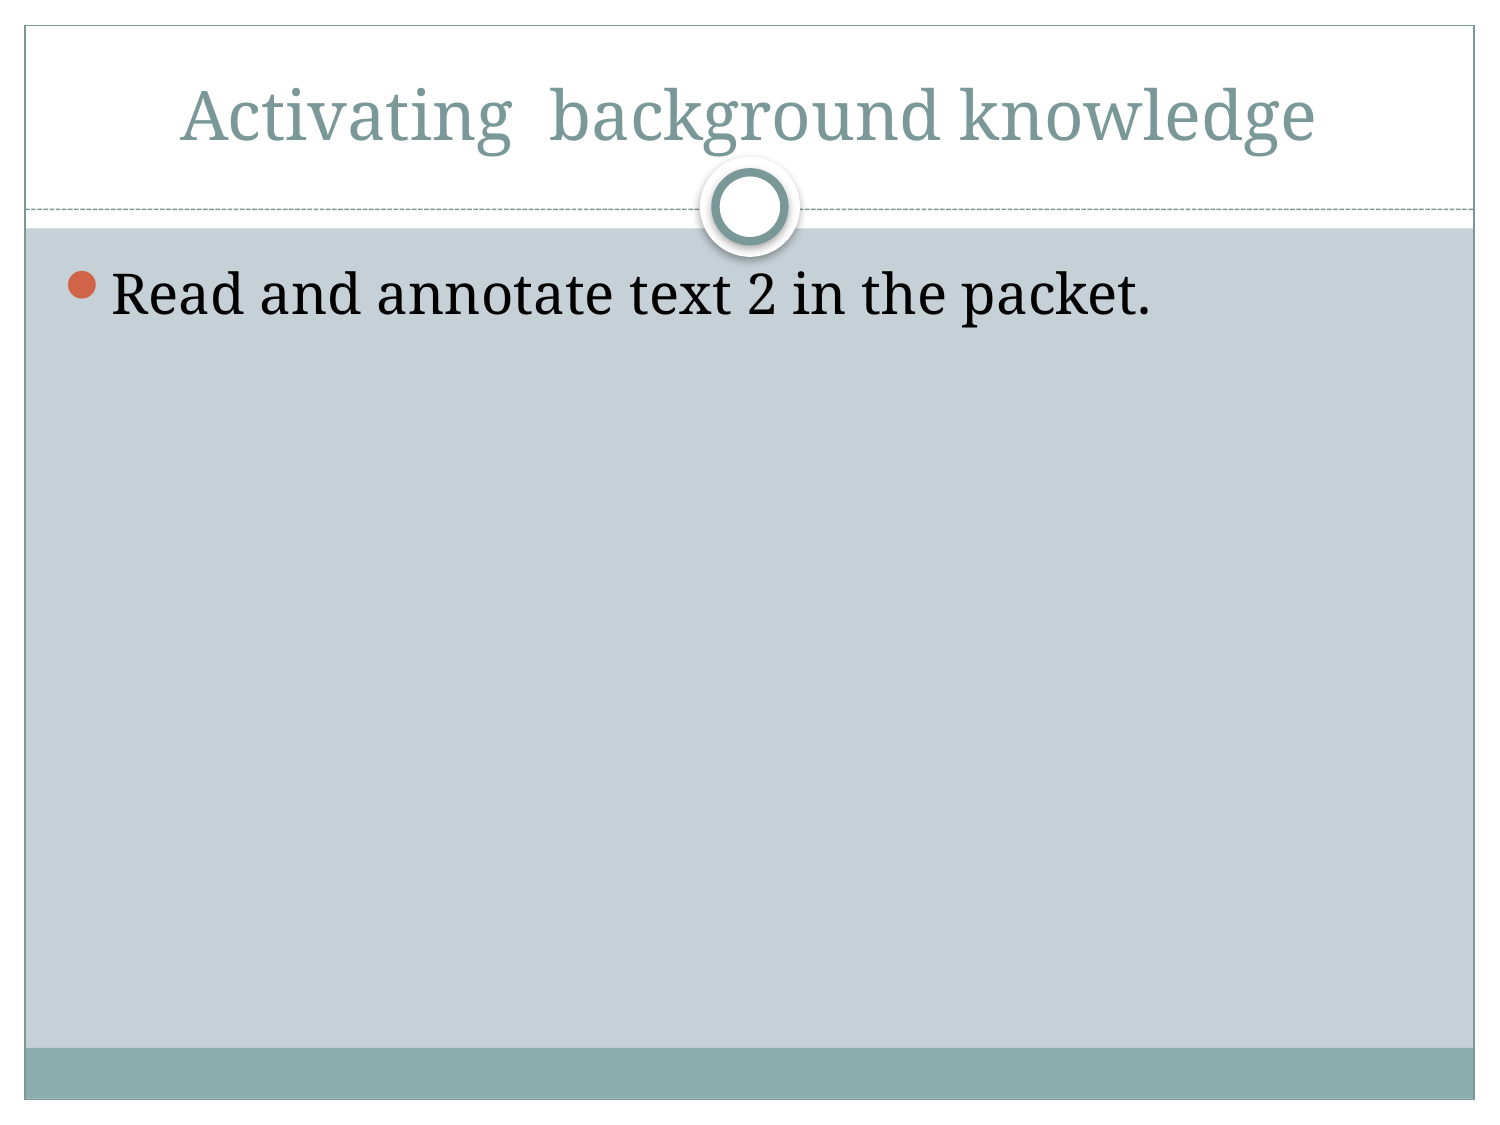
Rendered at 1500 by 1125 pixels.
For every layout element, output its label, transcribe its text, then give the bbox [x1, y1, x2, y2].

list Read and annotate text 2 in the packet. [49, 250, 1445, 1001]
title Activating background knowledge [49, 37, 1450, 162]
